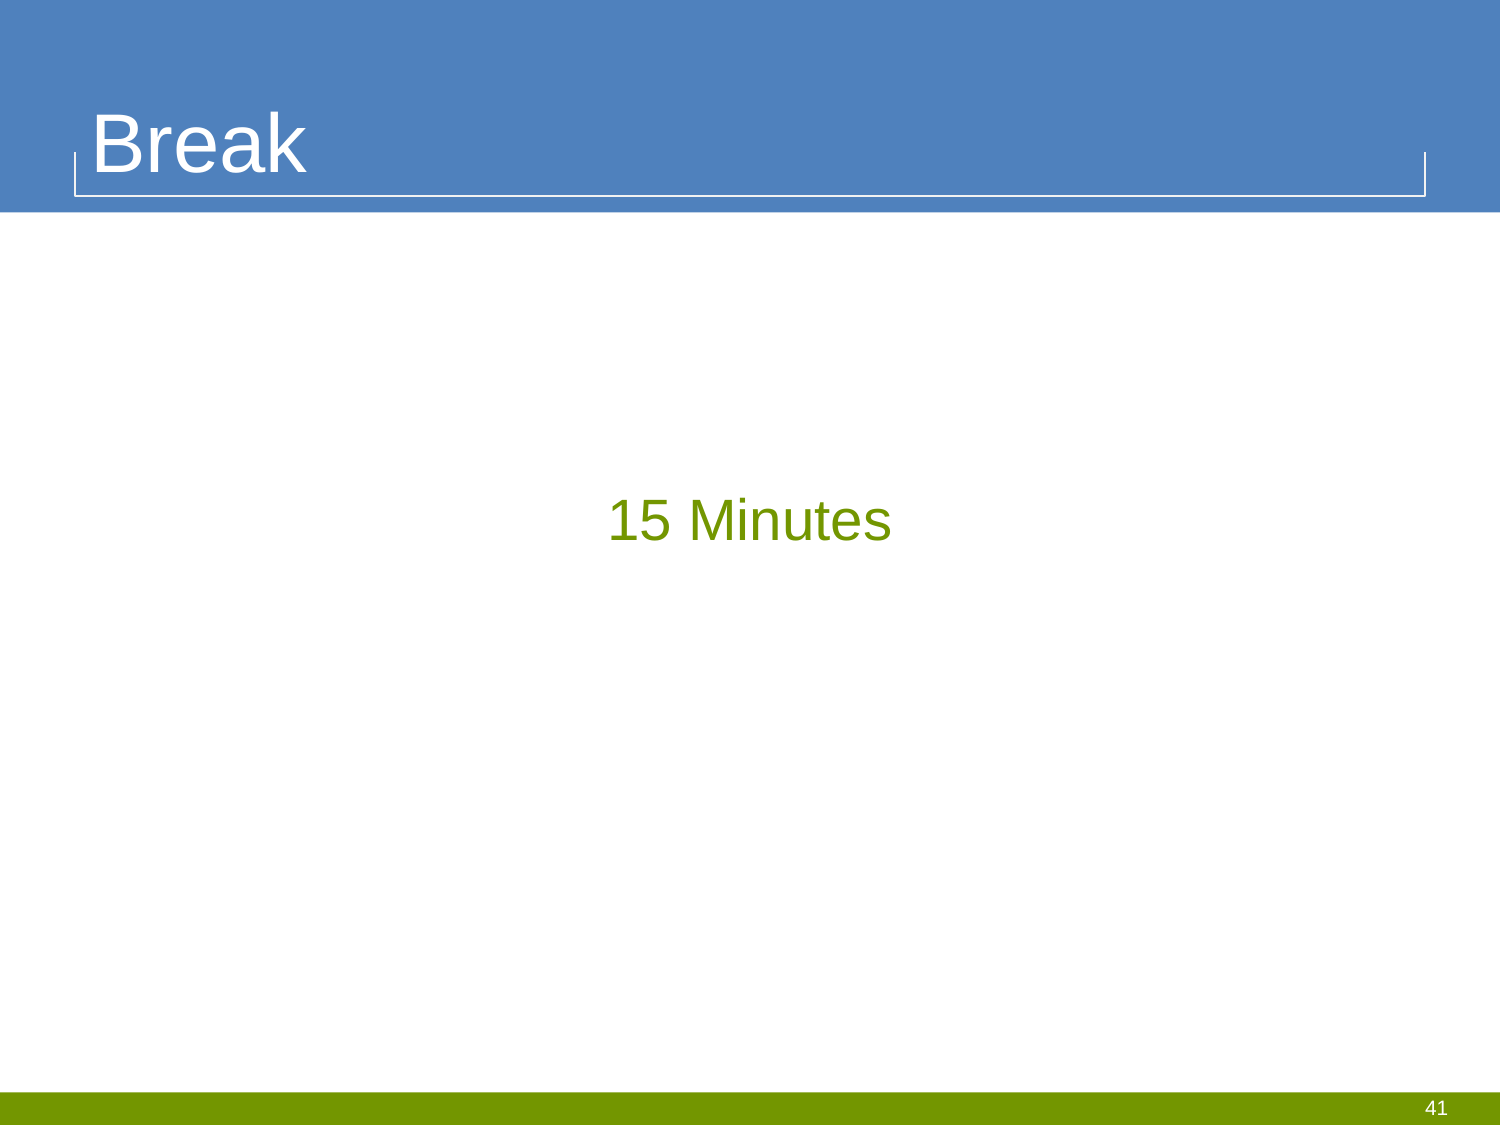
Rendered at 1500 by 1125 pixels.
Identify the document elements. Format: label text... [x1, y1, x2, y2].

title Break [74, 44, 1426, 233]
list 15 Minutes [74, 474, 1426, 1006]
